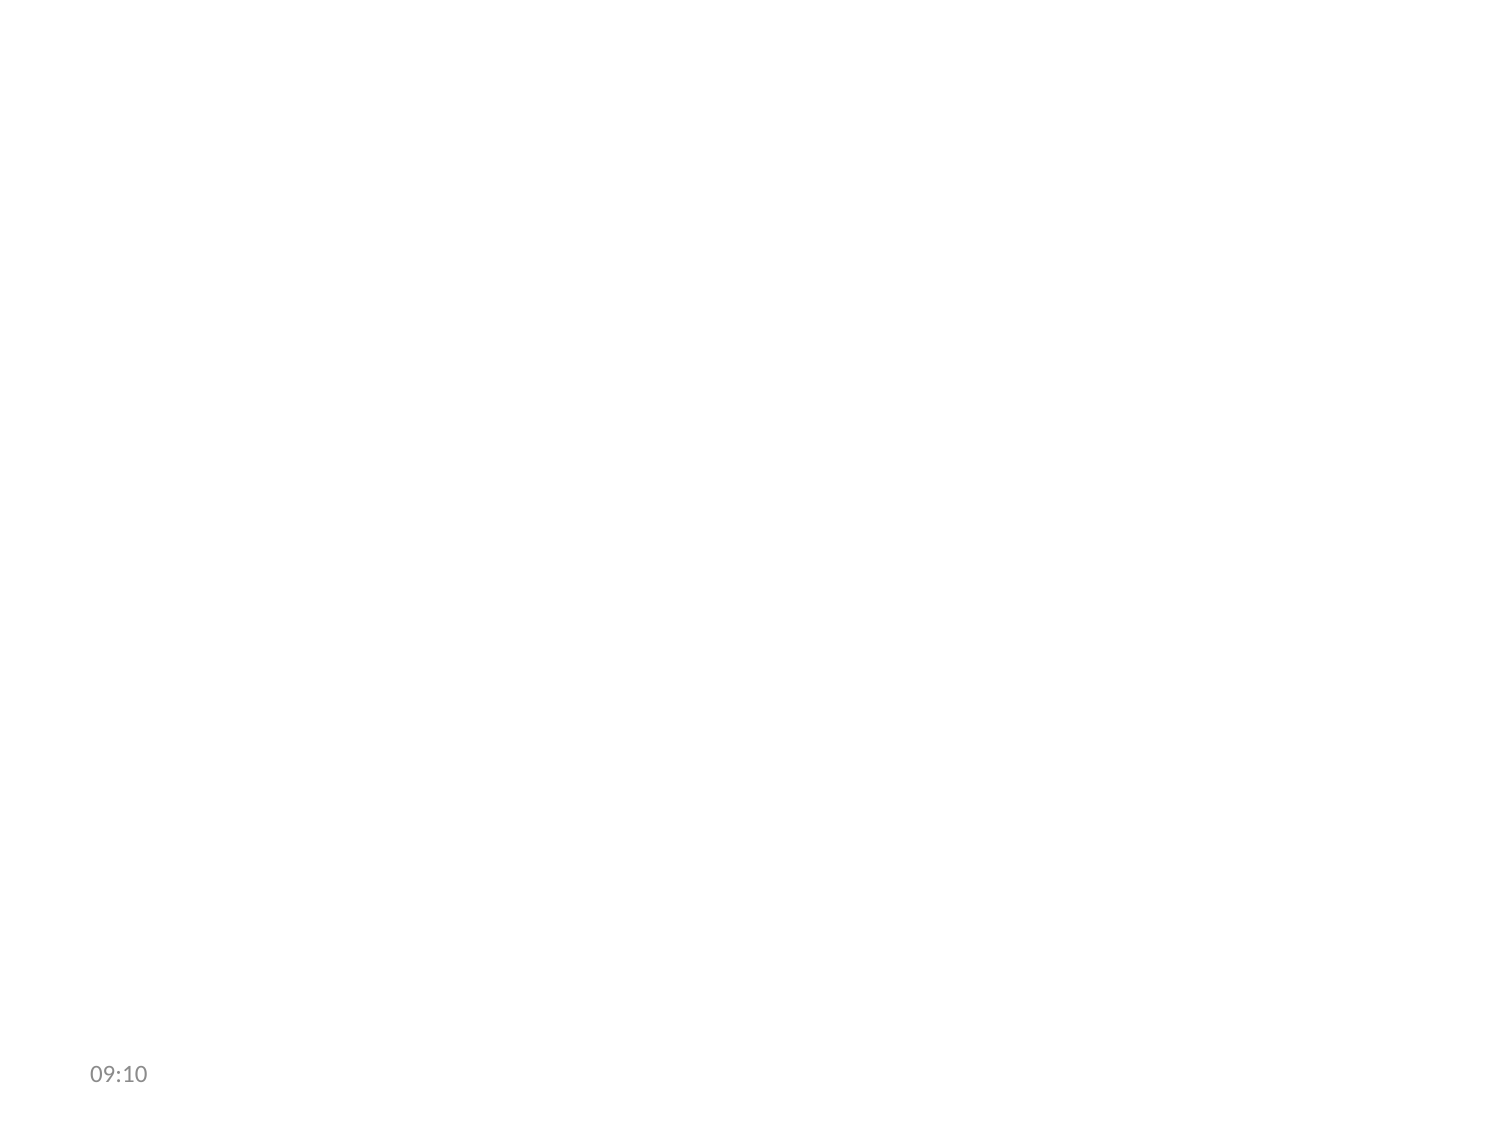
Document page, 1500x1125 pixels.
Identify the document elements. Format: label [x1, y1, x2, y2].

slide_number [75, 1042, 425, 1103]
